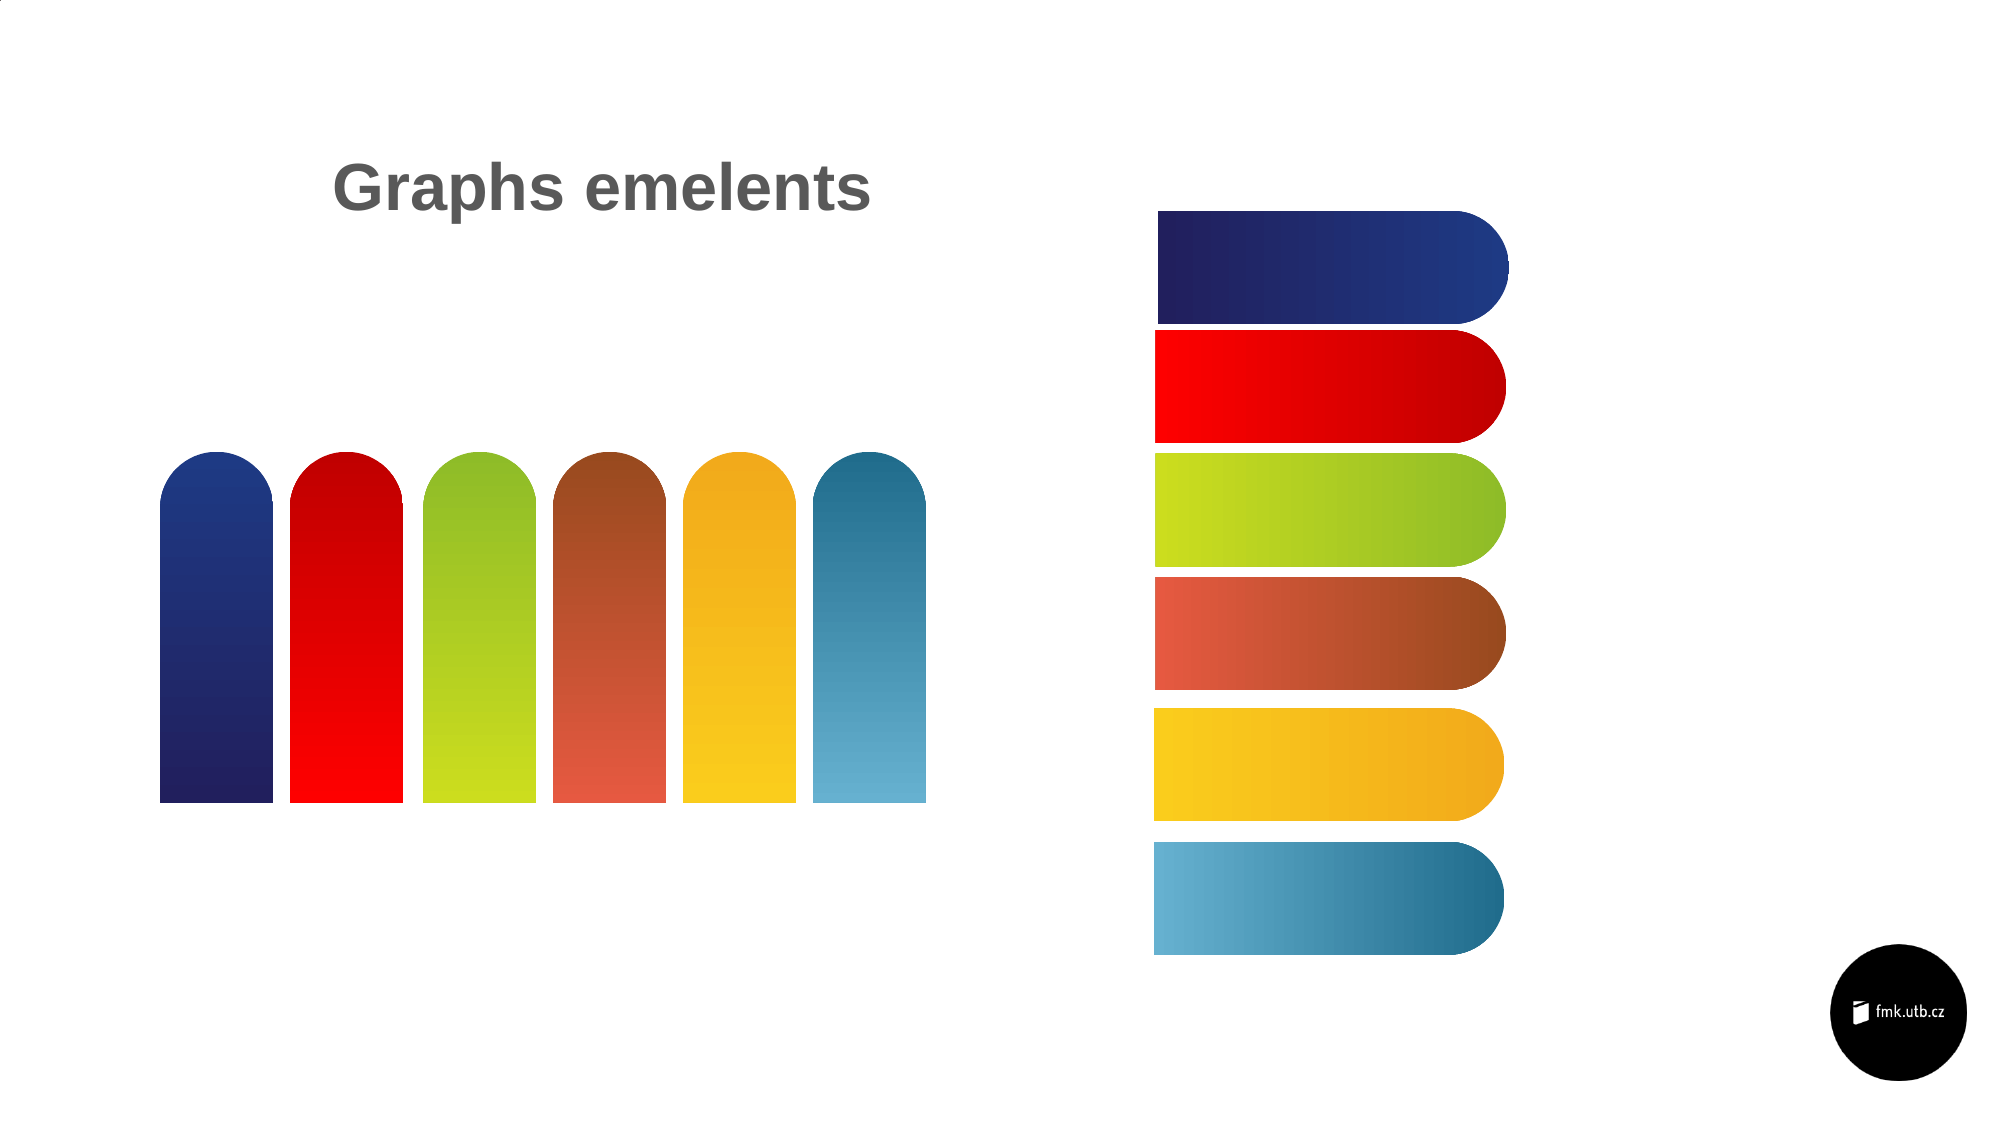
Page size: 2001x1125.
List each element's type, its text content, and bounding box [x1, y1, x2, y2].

text_box [812, 451, 926, 803]
text_box [1158, 210, 1510, 325]
text_box [1155, 576, 1507, 690]
text_box [160, 451, 274, 803]
text_box [1153, 841, 1505, 955]
text_box [423, 451, 537, 803]
text_box [553, 451, 667, 803]
picture [1830, 944, 1967, 1081]
text_box [1155, 453, 1507, 567]
text_box [289, 451, 403, 803]
text_box [682, 451, 797, 803]
text_box Graphs emelents [317, 136, 1057, 232]
text_box [1155, 330, 1507, 444]
text_box [1153, 708, 1505, 822]
